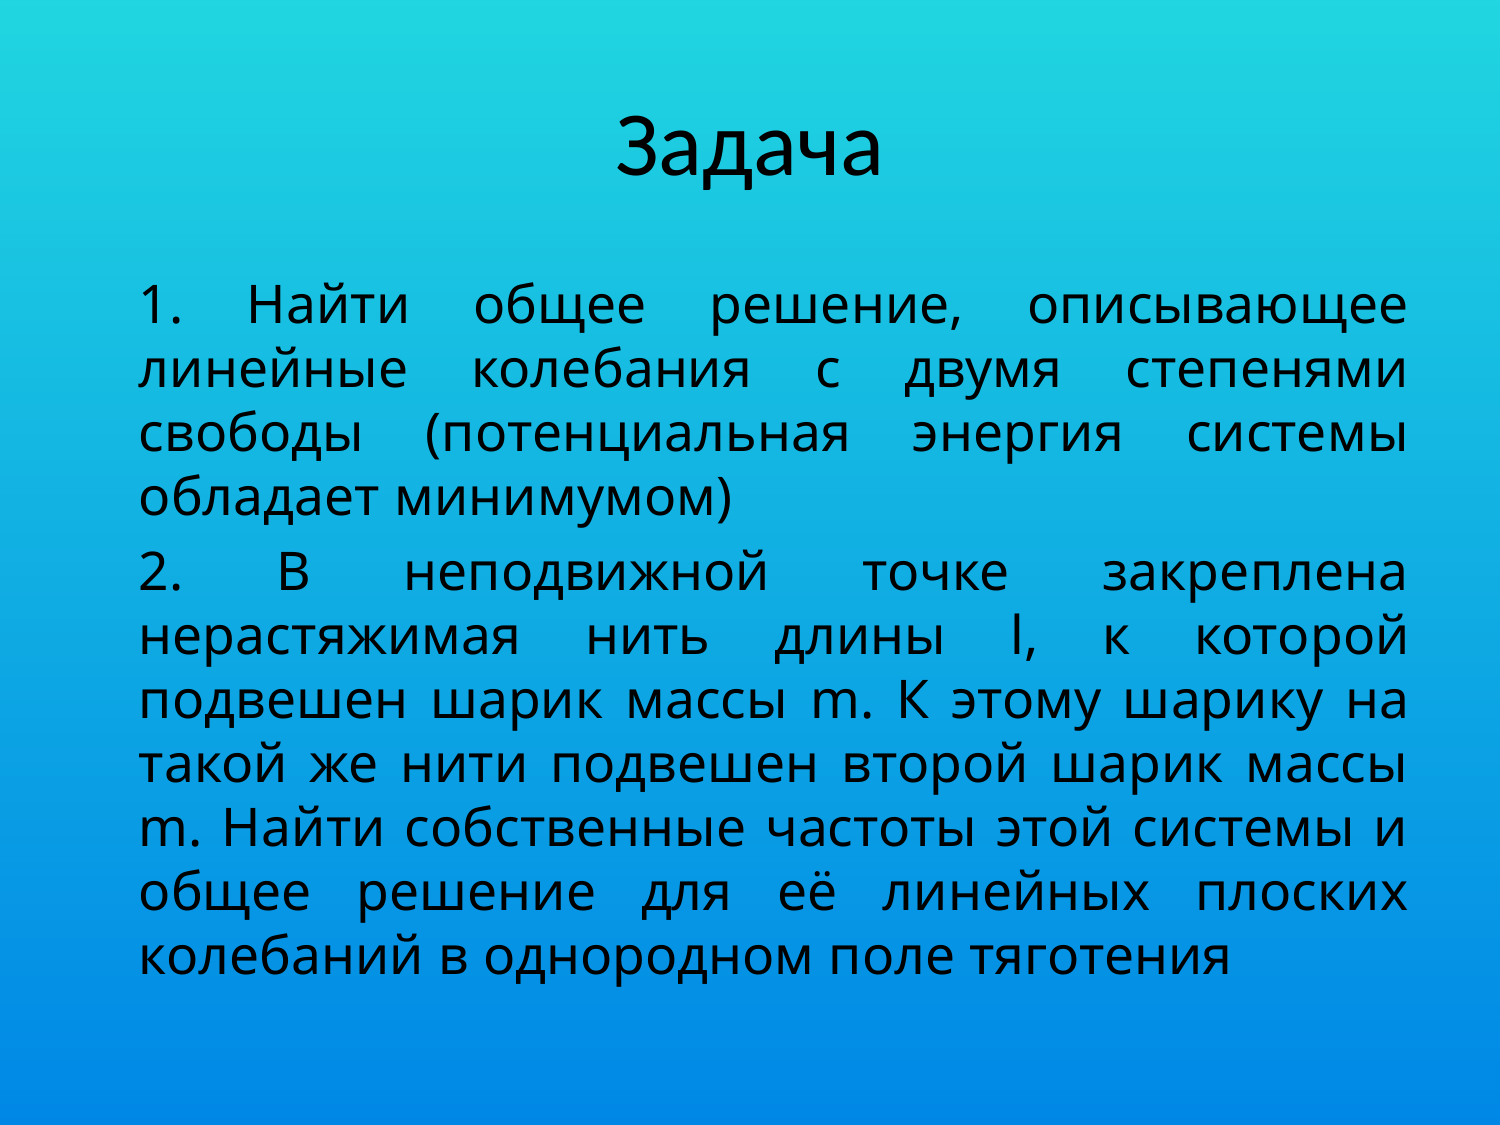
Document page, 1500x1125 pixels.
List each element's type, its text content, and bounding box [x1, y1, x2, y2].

list 1. Найти общее решение, описывающее линейные колебания с двумя степенями свободы (потенциальная энергия системы обладает минимумом) 2. В неподвижной точке закреплена нерастяжимая нить длины l, к которой подвешен шарик массы m. К этому шарику на такой же нити подвешен второй шарик массы m. Найти собственные частоты этой системы и общее решение для её линейных плоских колебаний в однородном поле тяготения [75, 262, 1425, 1005]
title Задача [75, 45, 1425, 233]
